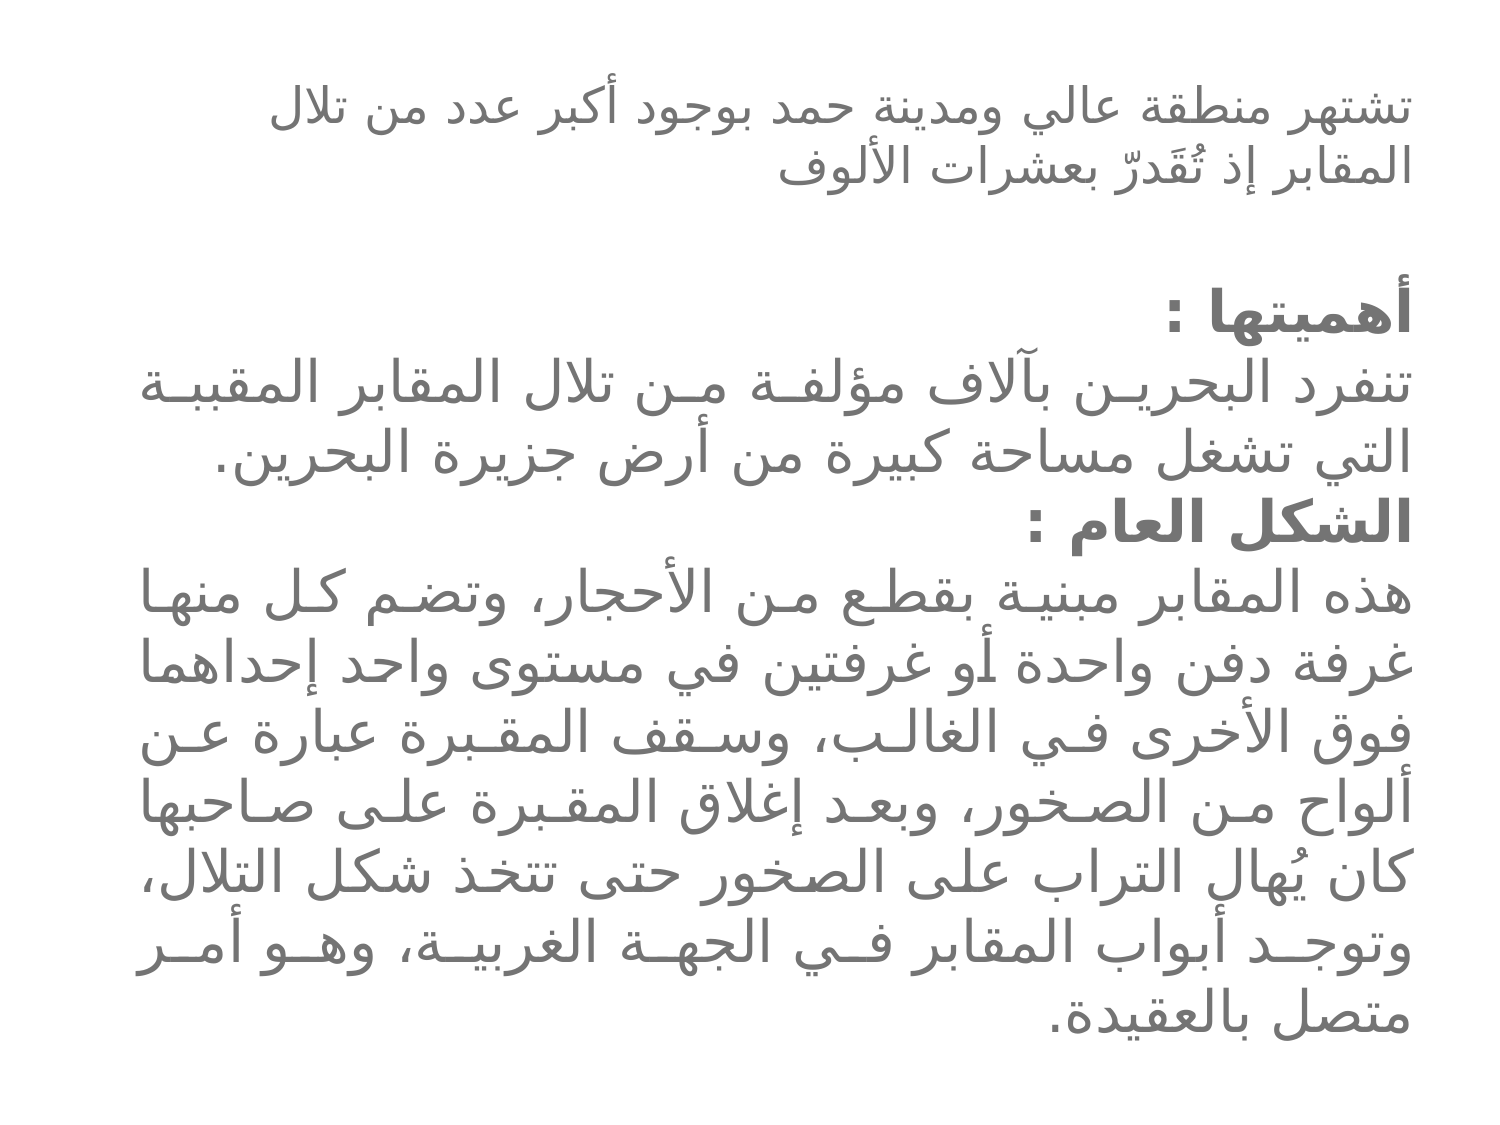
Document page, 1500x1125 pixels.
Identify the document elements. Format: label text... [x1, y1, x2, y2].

text_box أهميتها : تنفرد البحرين بآلاف مؤلفة من تلال المقابر المقببة التي تشغل مساحة كبيرة من أرض جزيرة البحرين. الشكل العام : هذه المقابر مبنية بقطع من الأحجار، وتضم كل منها غرفة دفن واحدة أو غرفتين في مستوى واحد إحداهما فوق الأخرى في الغالب، وسقف المقبرة عبارة عن ألواح من الصخور، وبعد إغلاق المقبرة على صاحبها كان يُهال التراب على الصخور حتى تتخذ شكل التلال، وتوجد أبواب المقابر في الجهة الغربية، وهو أمر متصل بالعقيدة. [123, 267, 1430, 1052]
text_box تشتهر منطقة عالي ومدينة حمد بوجود أكبر عدد من تلال المقابر إذ تُقَدرّ بعشرات الألوف [123, 66, 1430, 202]
